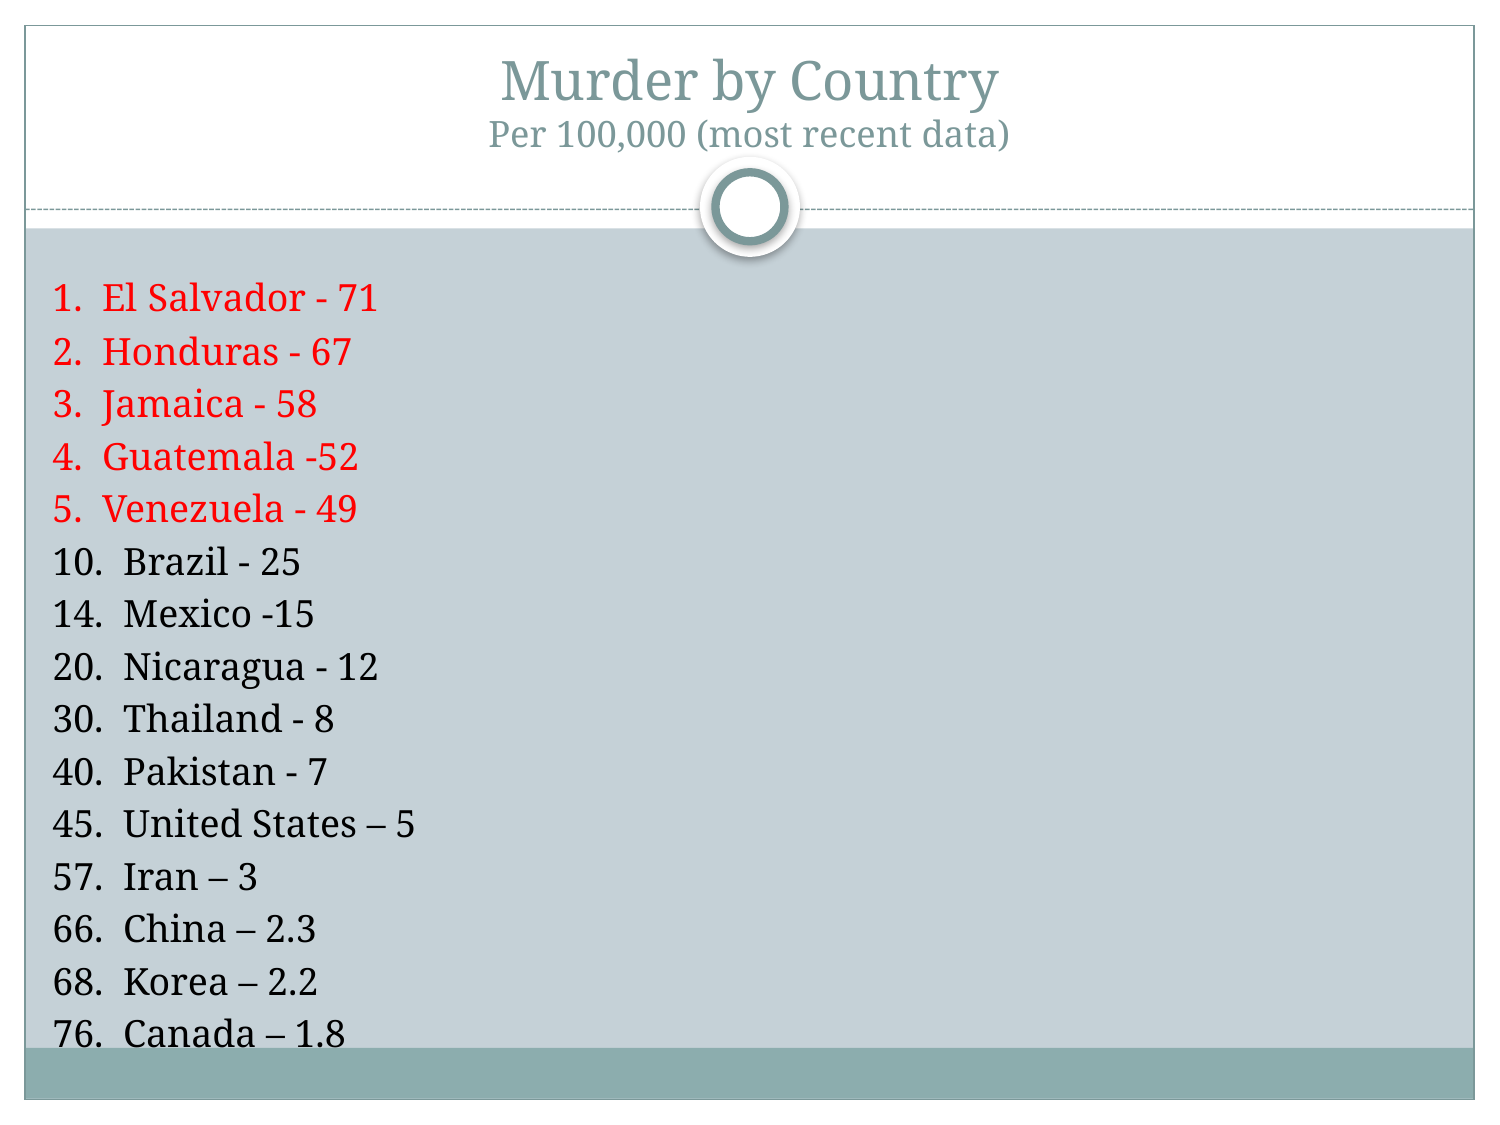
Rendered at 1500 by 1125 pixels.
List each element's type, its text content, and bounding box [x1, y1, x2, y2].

title Murder by Country Per 100,000 (most recent data) [49, 37, 1450, 162]
list 1. El Salvador - 71 2. Honduras - 67 3. Jamaica - 58 4. Guatemala -52 5. Venezuela - 49 10. Brazil - 25 14. Mexico -15 20. Nicaragua - 12 30. Thailand - 8 40. Pakistan - 7 45. United States – 5 57. Iran – 3 66. China – 2.3 68. Korea – 2.2 76. Canada – 1.8 [37, 262, 1450, 1125]
